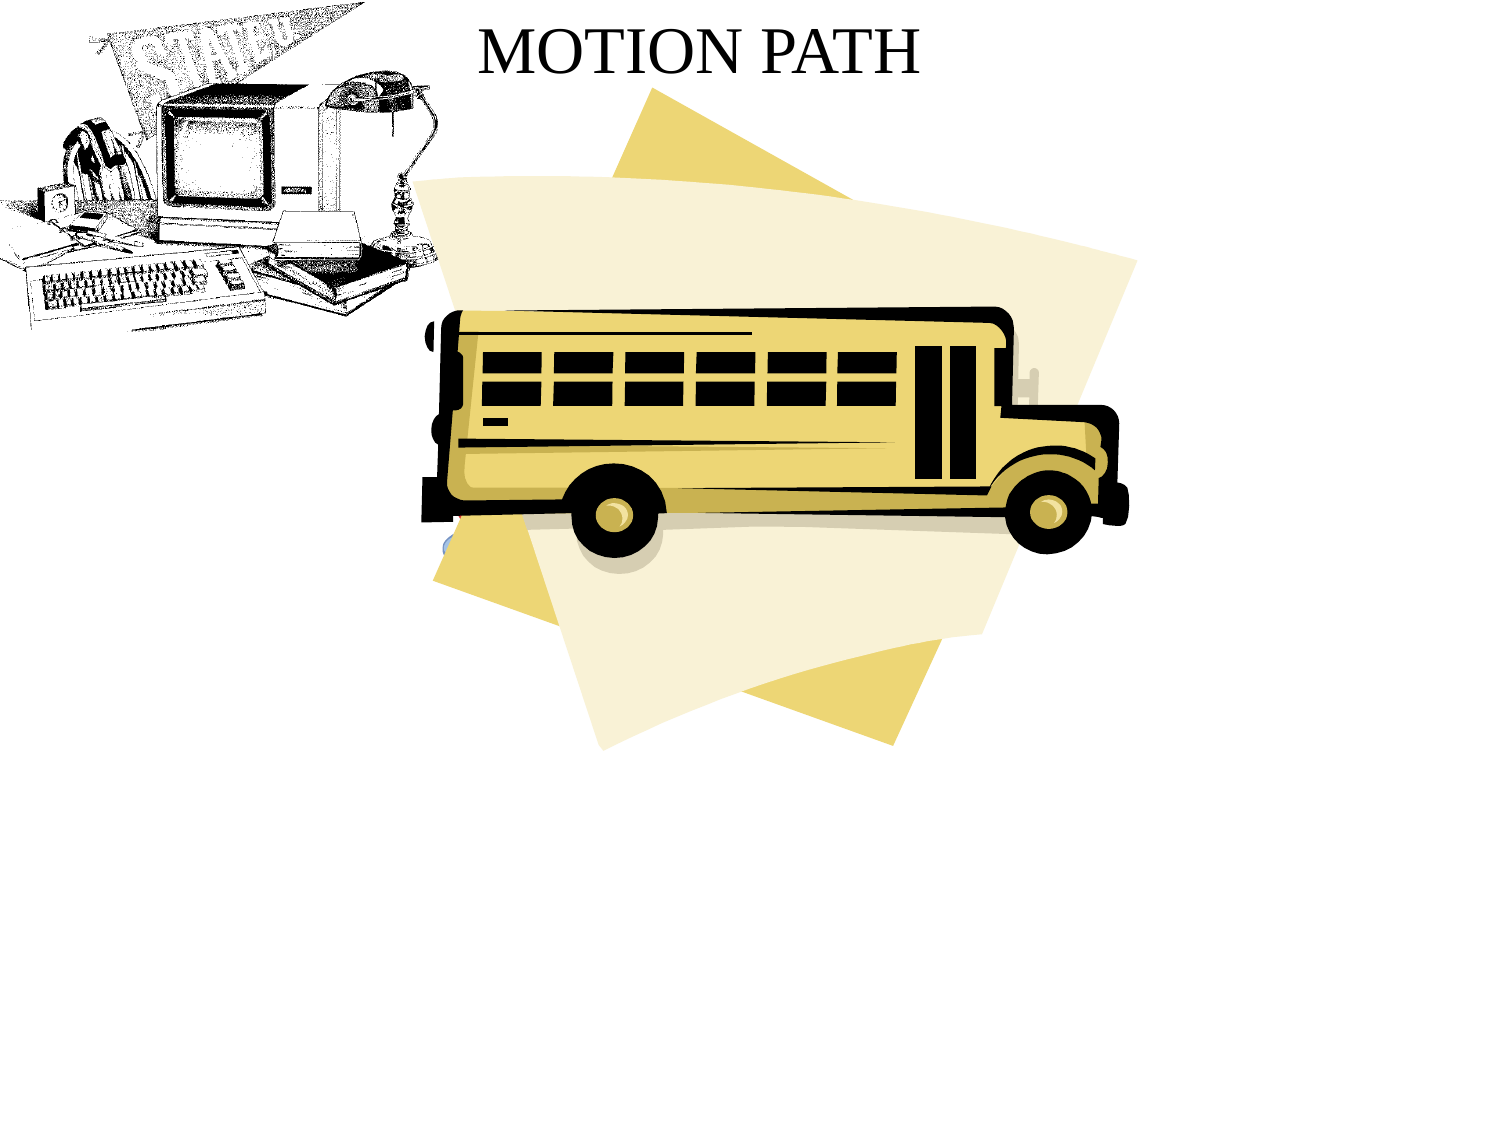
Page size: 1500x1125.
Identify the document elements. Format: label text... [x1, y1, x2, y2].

text_box MOTION PATH [462, 0, 1163, 95]
picture [0, 0, 1138, 751]
